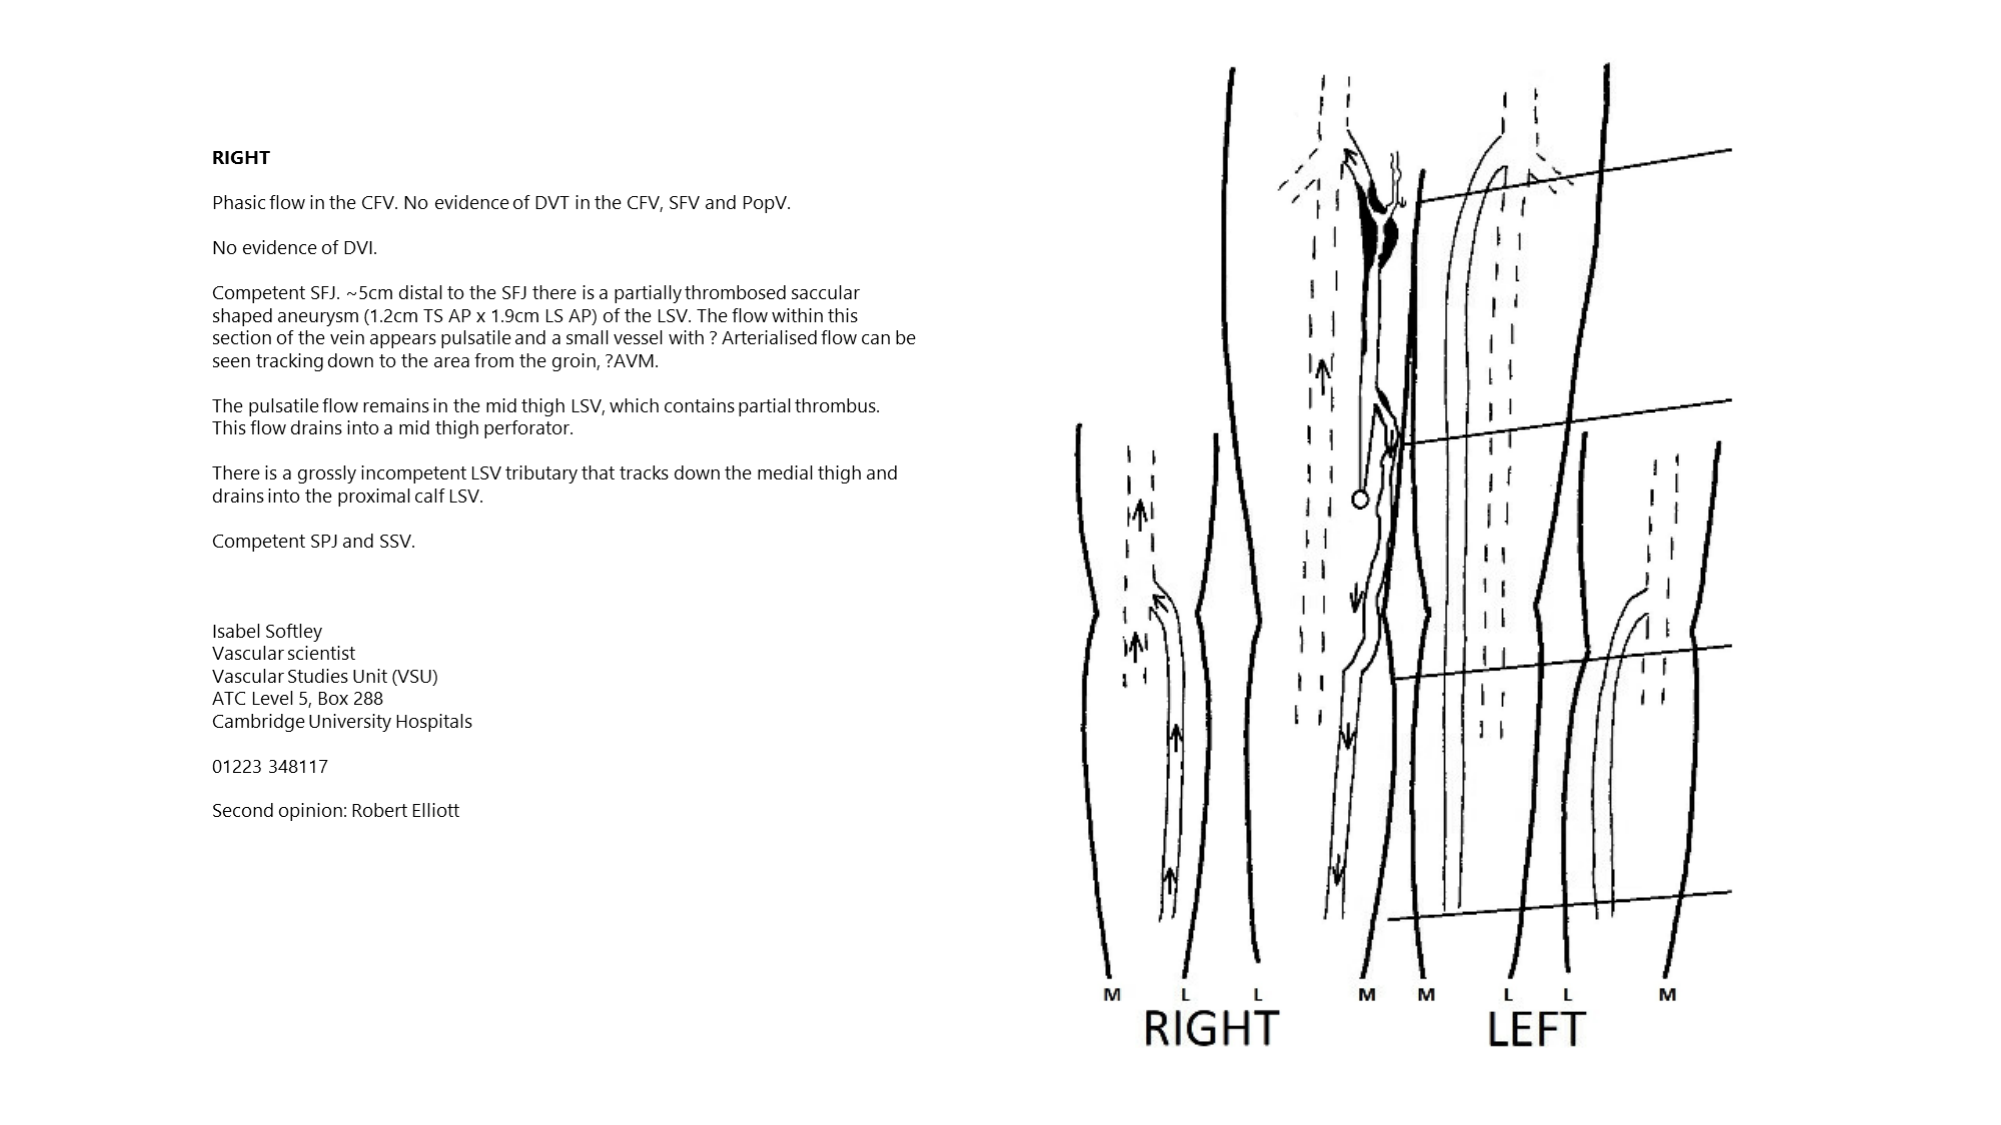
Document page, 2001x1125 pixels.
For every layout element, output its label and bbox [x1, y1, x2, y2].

picture [1062, 22, 1751, 1073]
picture [197, 138, 933, 836]
